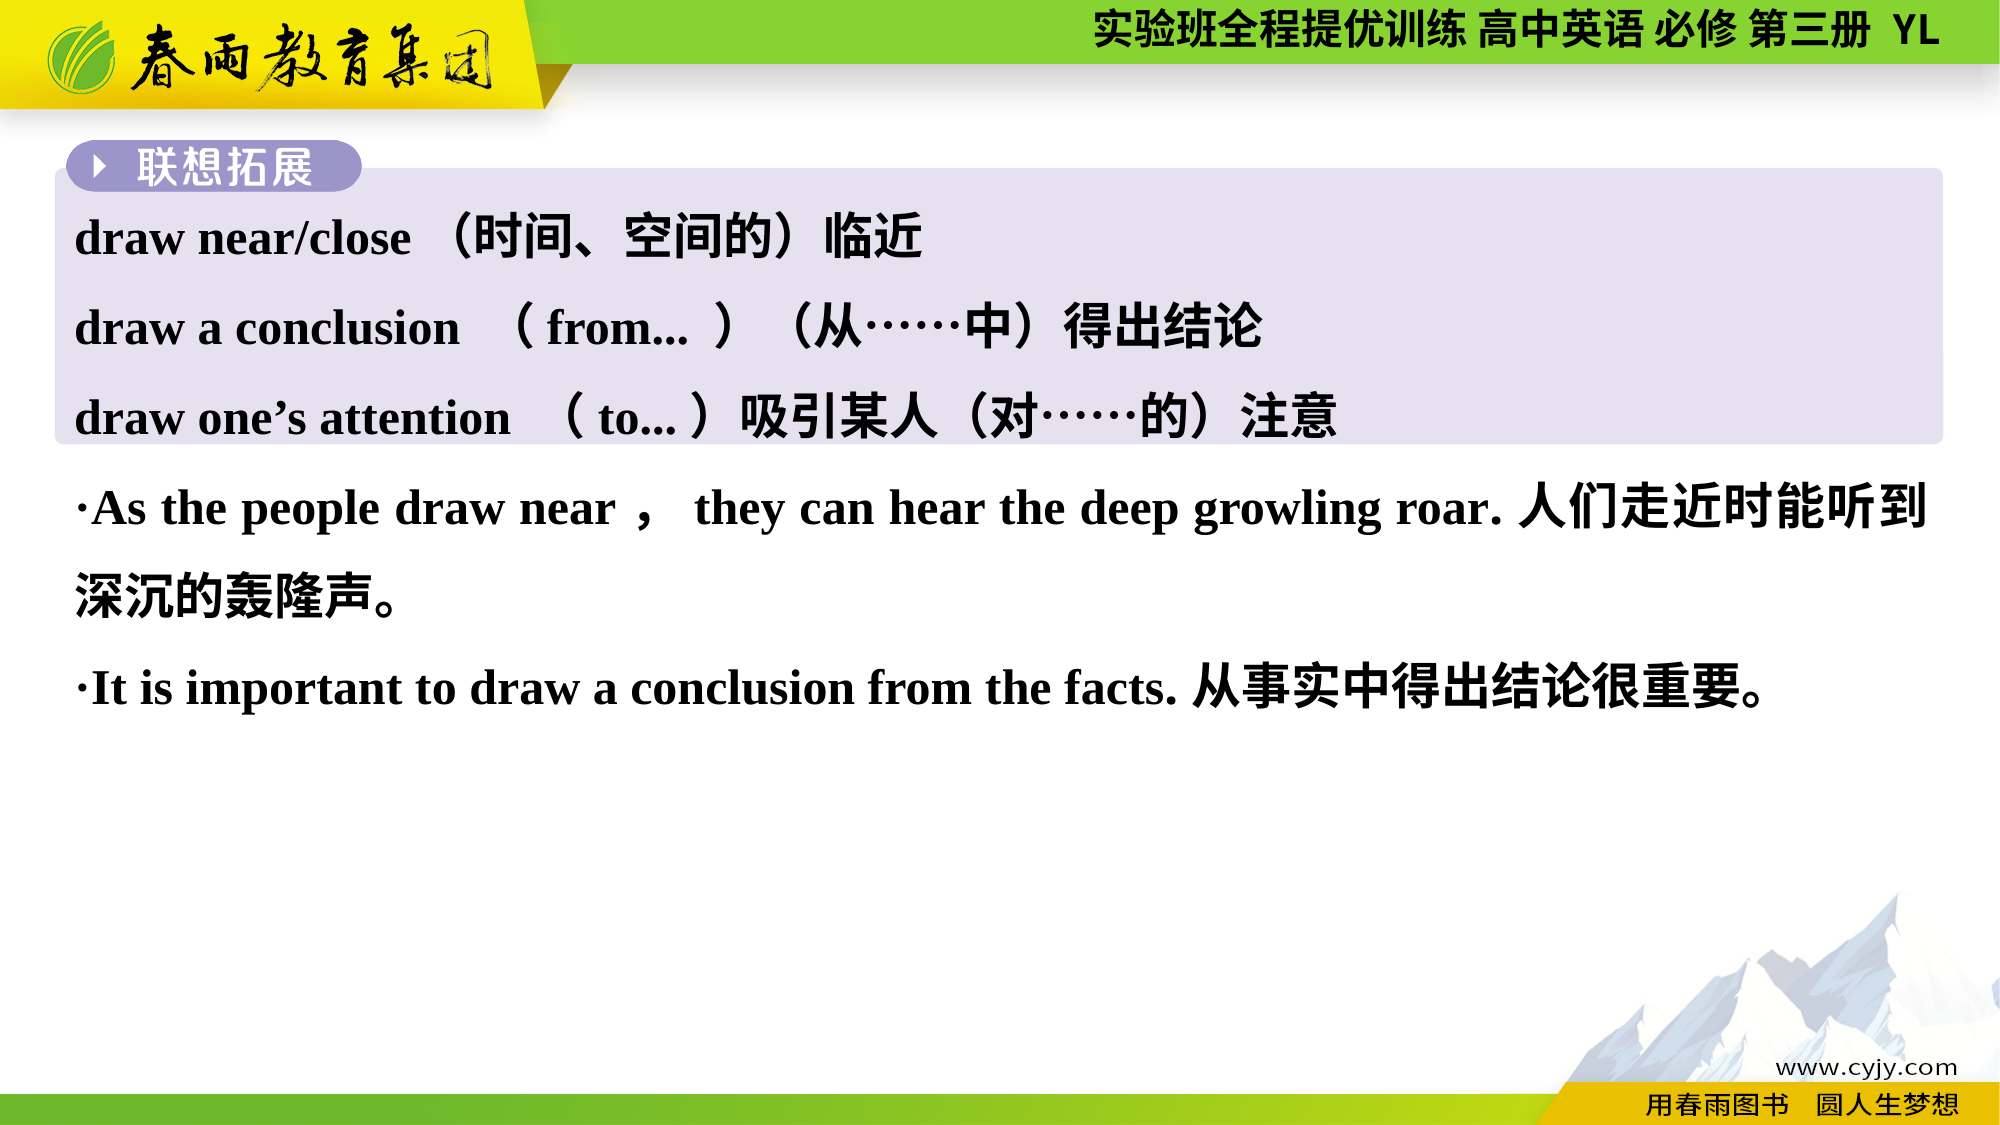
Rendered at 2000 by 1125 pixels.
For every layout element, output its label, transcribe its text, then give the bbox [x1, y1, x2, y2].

picture [0, 0, 2000, 1125]
text_box [54, 169, 59, 444]
list draw near/close（时间、空间的）临近 draw a conclusion （from... ）（从……中）得出结论 draw one’s attention （to...）吸引某人（对……的）注意 ·As the people draw near，they can hear the deep growling roar.人们走近时能听到深沉的轰隆声。 ·It is important to draw a conclusion from the facts.从事实中得出结论很重要。 [59, 167, 1944, 716]
